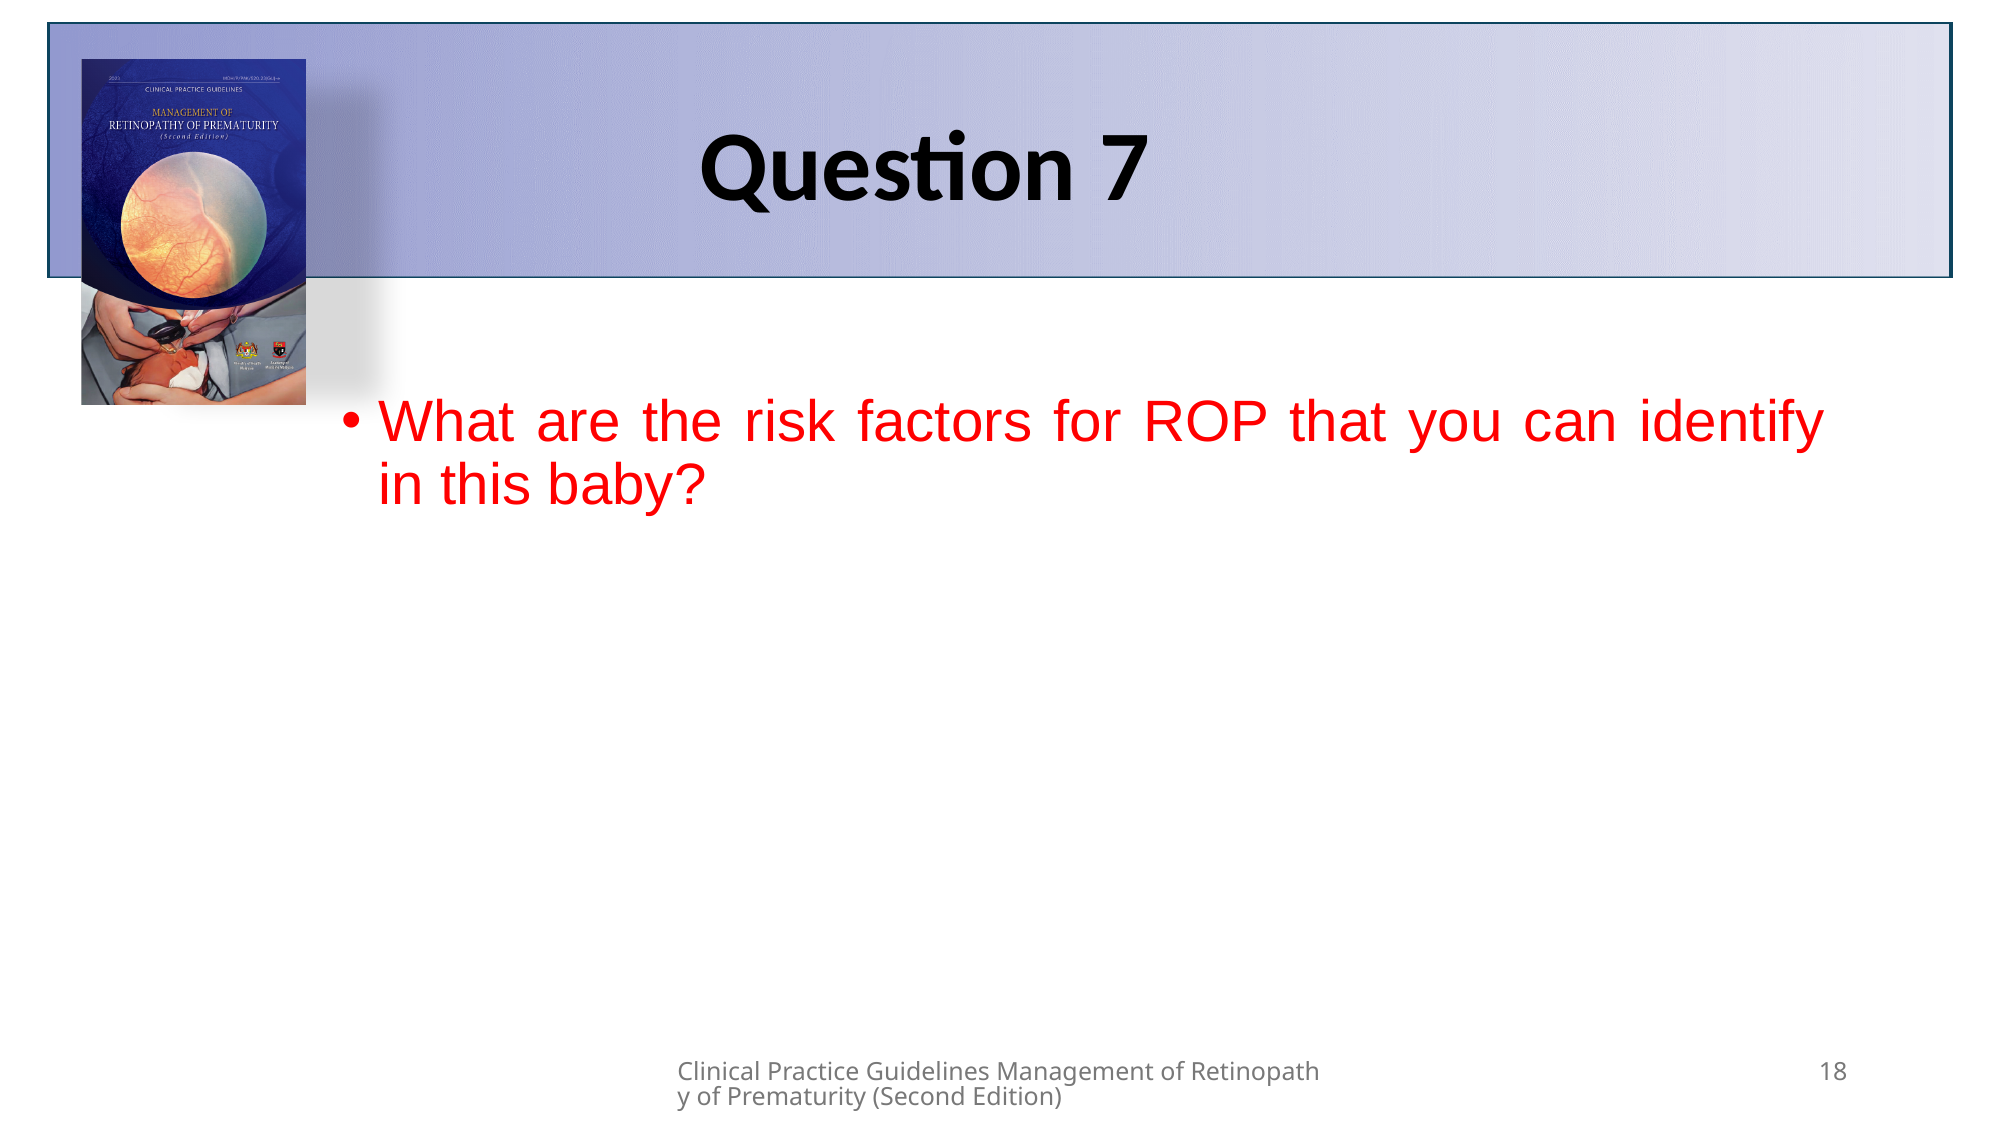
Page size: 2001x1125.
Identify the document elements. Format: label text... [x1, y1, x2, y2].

slide_number 18 [1412, 1042, 1863, 1103]
footer Clinical Practice Guidelines Management of Retinopathy of Prematurity (Second Edition) [662, 1042, 1338, 1103]
list What are the risk factors for ROP that you can identify in this baby? [326, 384, 1842, 936]
picture [47, 21, 1953, 405]
